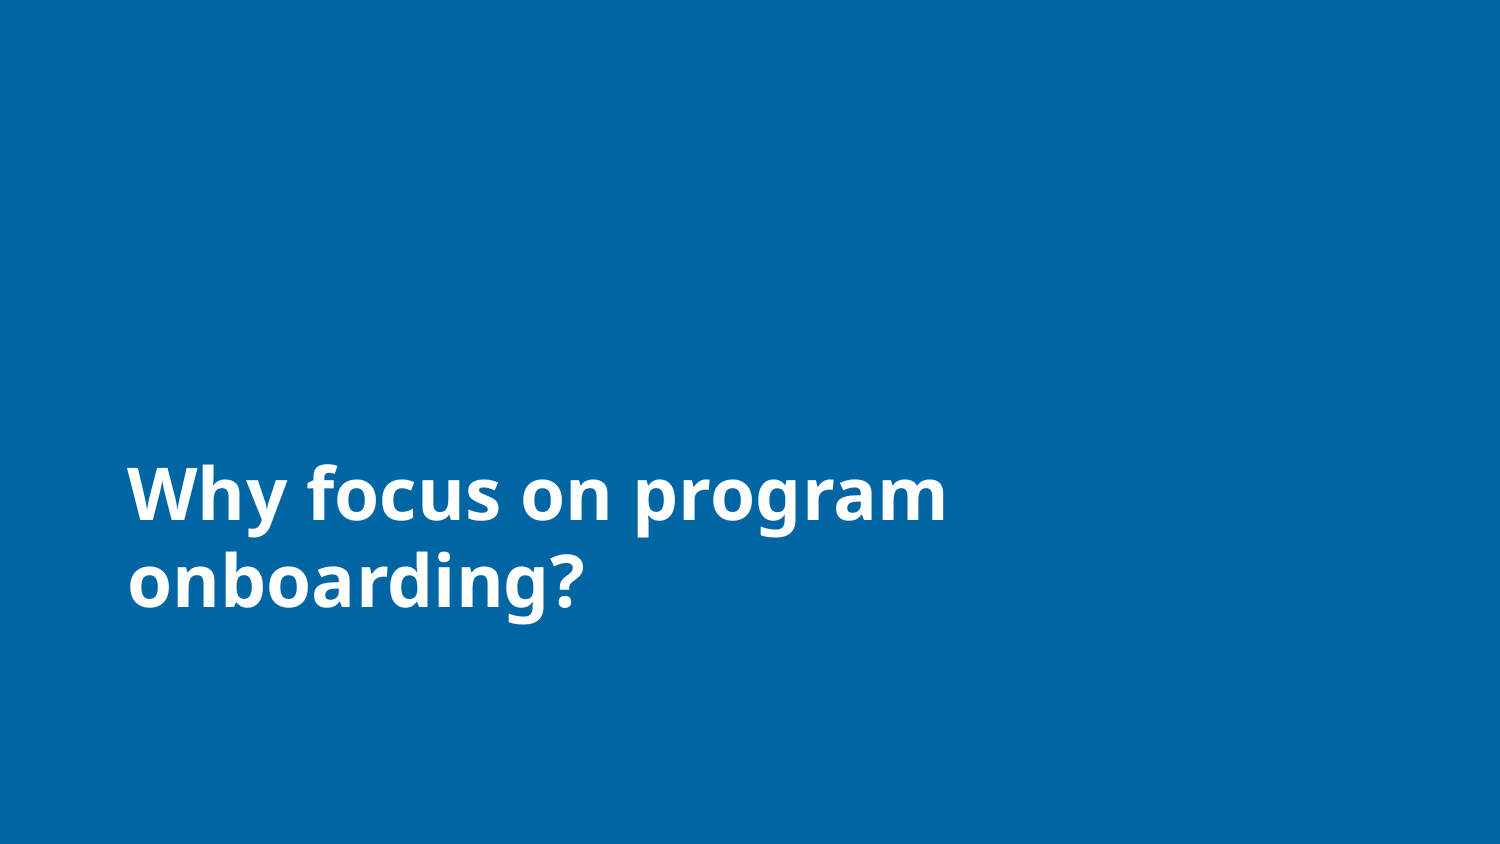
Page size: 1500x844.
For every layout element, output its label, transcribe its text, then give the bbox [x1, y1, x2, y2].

title Why focus on program onboarding? [112, 447, 1068, 638]
